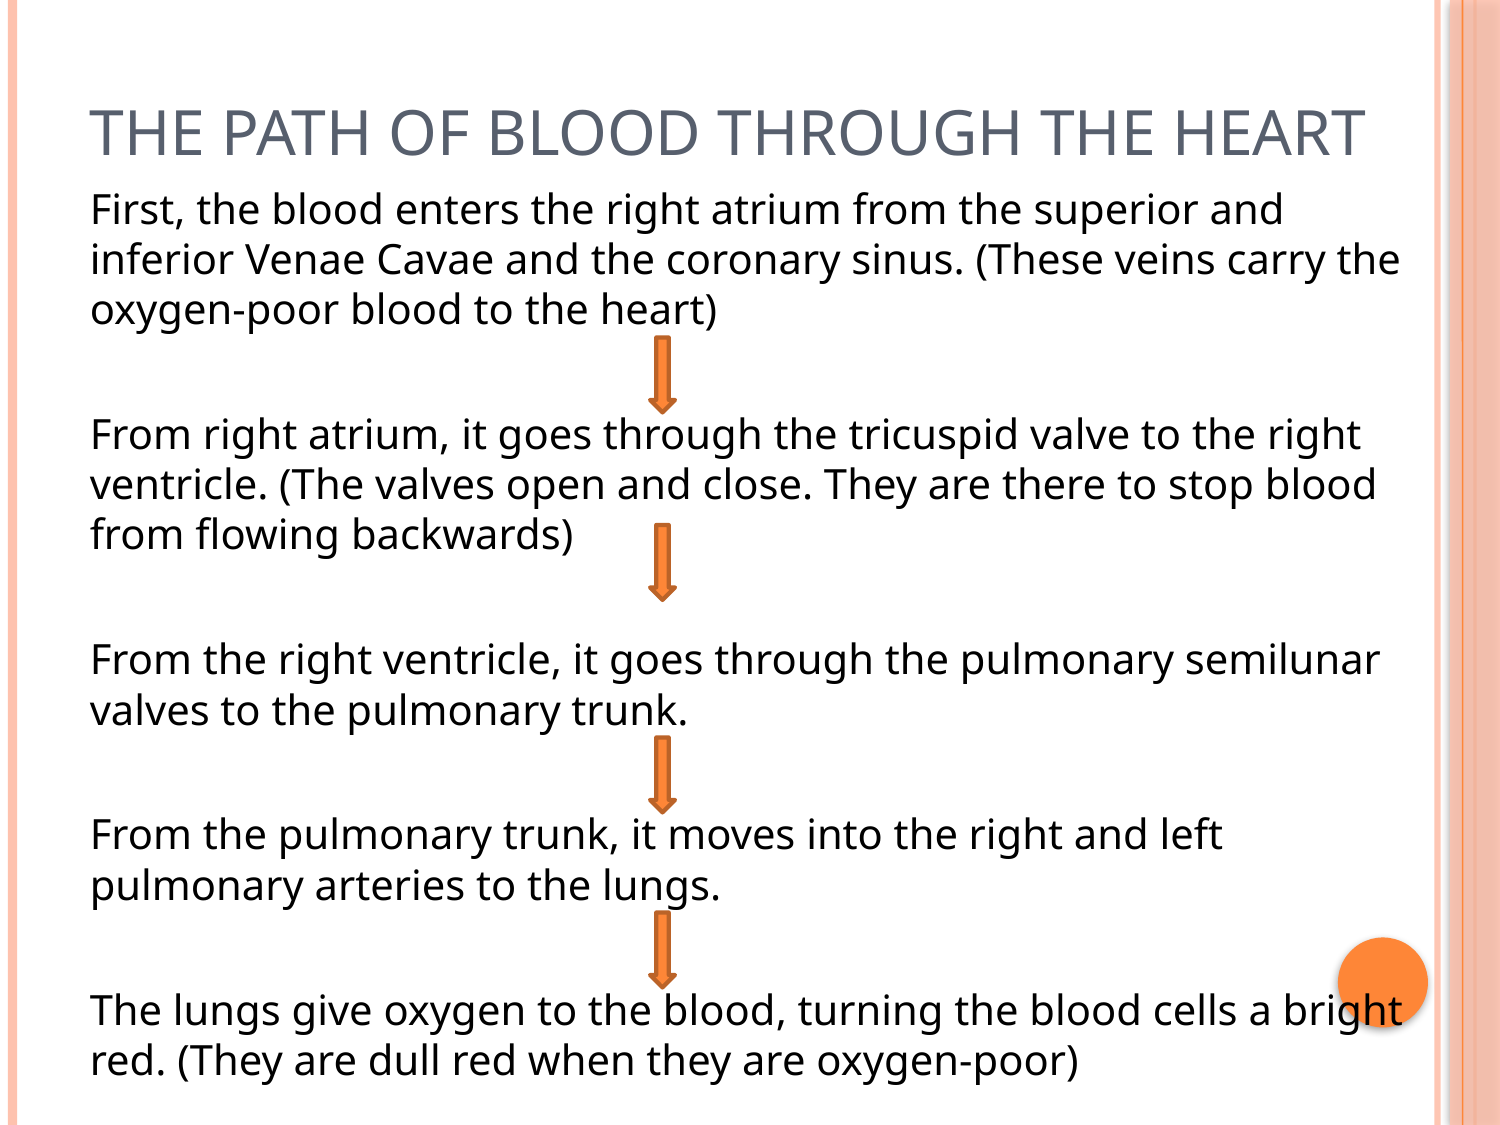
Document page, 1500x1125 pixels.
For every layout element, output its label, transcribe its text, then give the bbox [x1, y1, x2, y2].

text_box [648, 335, 677, 415]
title The Path of Blood through the Heart [75, 24, 1425, 174]
text_box [648, 522, 677, 603]
text_box [648, 910, 677, 990]
text_box [648, 735, 677, 815]
list First, the blood enters the right atrium from the superior and inferior Venae Cavae and the coronary sinus. (These veins carry the oxygen-poor blood to the heart) From right atrium, it goes through the tricuspid valve to the right ventricle. (The valves open and close. They are there to stop blood from flowing backwards) From the right ventricle, it goes through the pulmonary semilunar valves to the pulmonary trunk. From the pulmonary trunk, it moves into the right and left pulmonary arteries to the lungs. The lungs give oxygen to the blood, turning the blood cells a bright red. (They are dull red when they are oxygen-poor) [75, 174, 1425, 1100]
